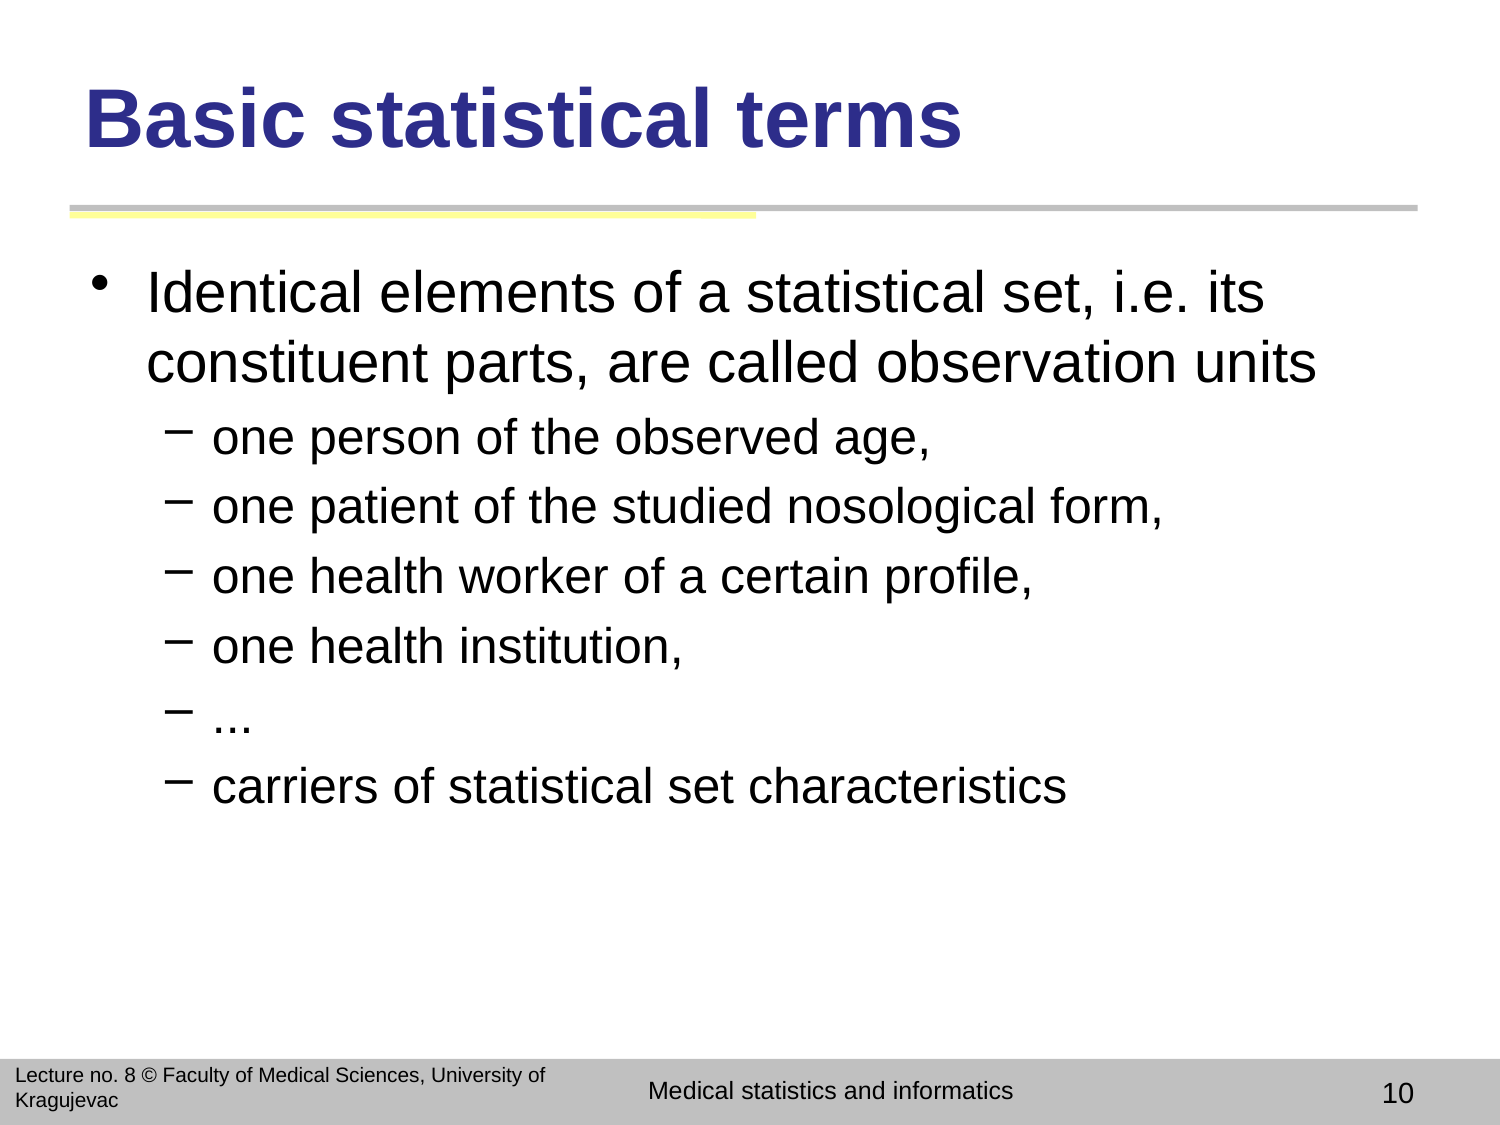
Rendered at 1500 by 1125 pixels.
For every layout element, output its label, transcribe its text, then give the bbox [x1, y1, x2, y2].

title Basic statistical terms [69, 19, 1426, 208]
slide_number Lecture no. 8 © Faculty of Medical Sciences, University of Kragujevac [0, 1053, 614, 1108]
list Identical elements of a statistical set, i.e. its constituent parts, are called observation units one person of the observed age, one patient of the studied nosological form, one health worker of a certain profile, one health institution, ... carriers of statistical set characteristics [74, 246, 1426, 1023]
slide_number 10 [1164, 1066, 1430, 1125]
footer Medical statistics and informatics [512, 1066, 1151, 1125]
